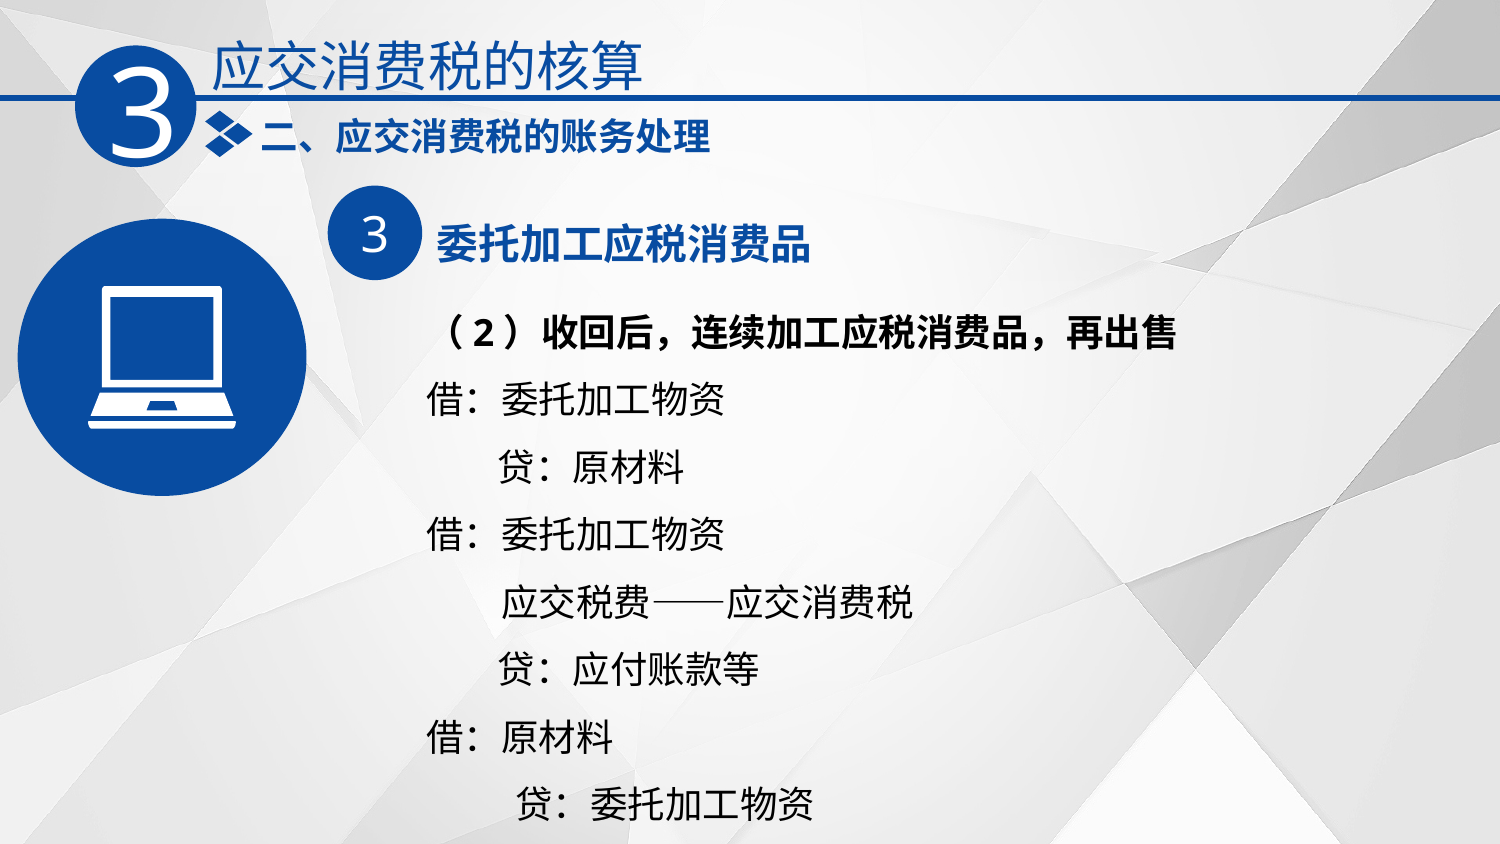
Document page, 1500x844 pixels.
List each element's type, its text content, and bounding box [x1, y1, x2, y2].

text_box [75, 107, 84, 138]
text_box [75, 74, 84, 97]
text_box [17, 218, 307, 497]
text_box 二、应交消费税的账务处理 [248, 107, 1396, 164]
text_box [223, 122, 248, 145]
picture [0, 0, 1500, 95]
text_box [205, 135, 235, 158]
text_box 委托加工应税消费品 [422, 185, 1500, 276]
text_box [205, 110, 235, 133]
text_box （2）收回后，连续加工应税消费品，再出售 借：委托加工物资 贷：原材料 借：委托加工物资 应交税费——应交消费税 贷：应付账款等 借：原材料 贷：委托加工物资 [411, 279, 1459, 834]
text_box 3 [327, 185, 422, 281]
text_box 应交消费税的核算 [198, 37, 697, 92]
text_box 3 [84, 45, 203, 97]
picture [0, 101, 1500, 844]
text_box 3 [84, 107, 203, 171]
